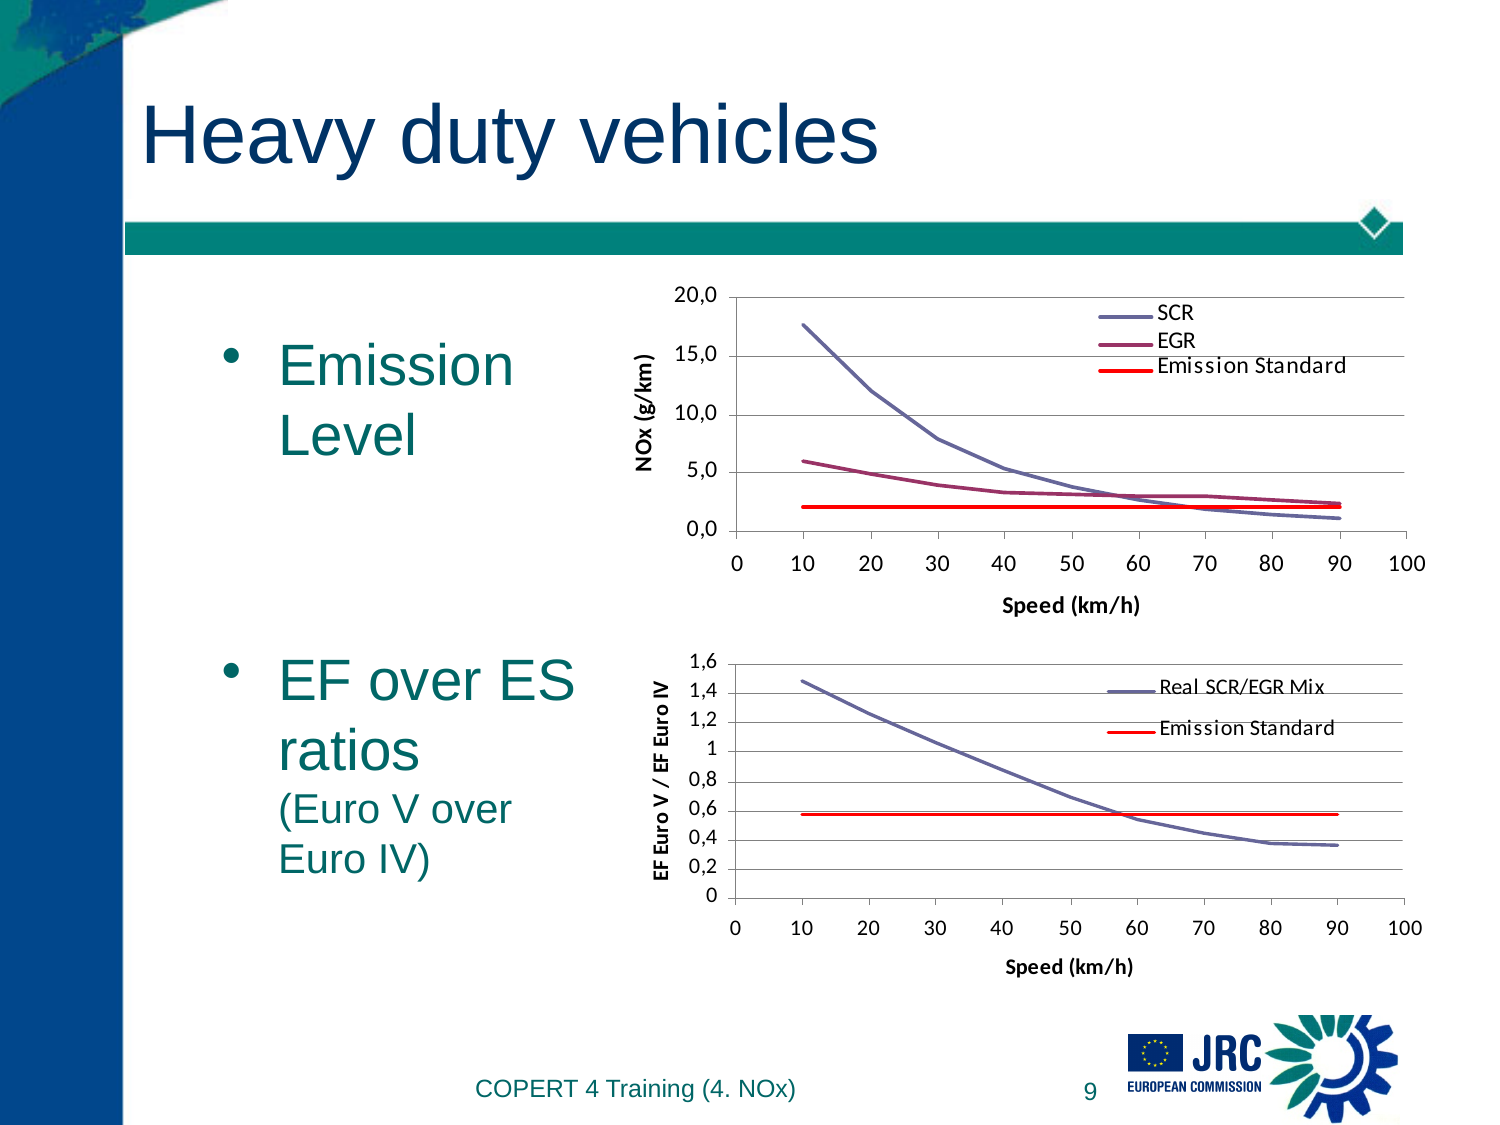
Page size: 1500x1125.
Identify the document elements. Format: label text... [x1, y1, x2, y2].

footer COPERT 4 Training (4. NOx) [324, 1062, 948, 1110]
title Heavy duty vehicles [124, 33, 1401, 188]
slide_number 9 [987, 1062, 1113, 1113]
picture [1128, 1034, 1261, 1092]
picture [599, 270, 1438, 1125]
picture [0, 0, 1403, 1125]
list Emission Level EF over ES ratios (Euro V over Euro IV) [206, 319, 615, 866]
